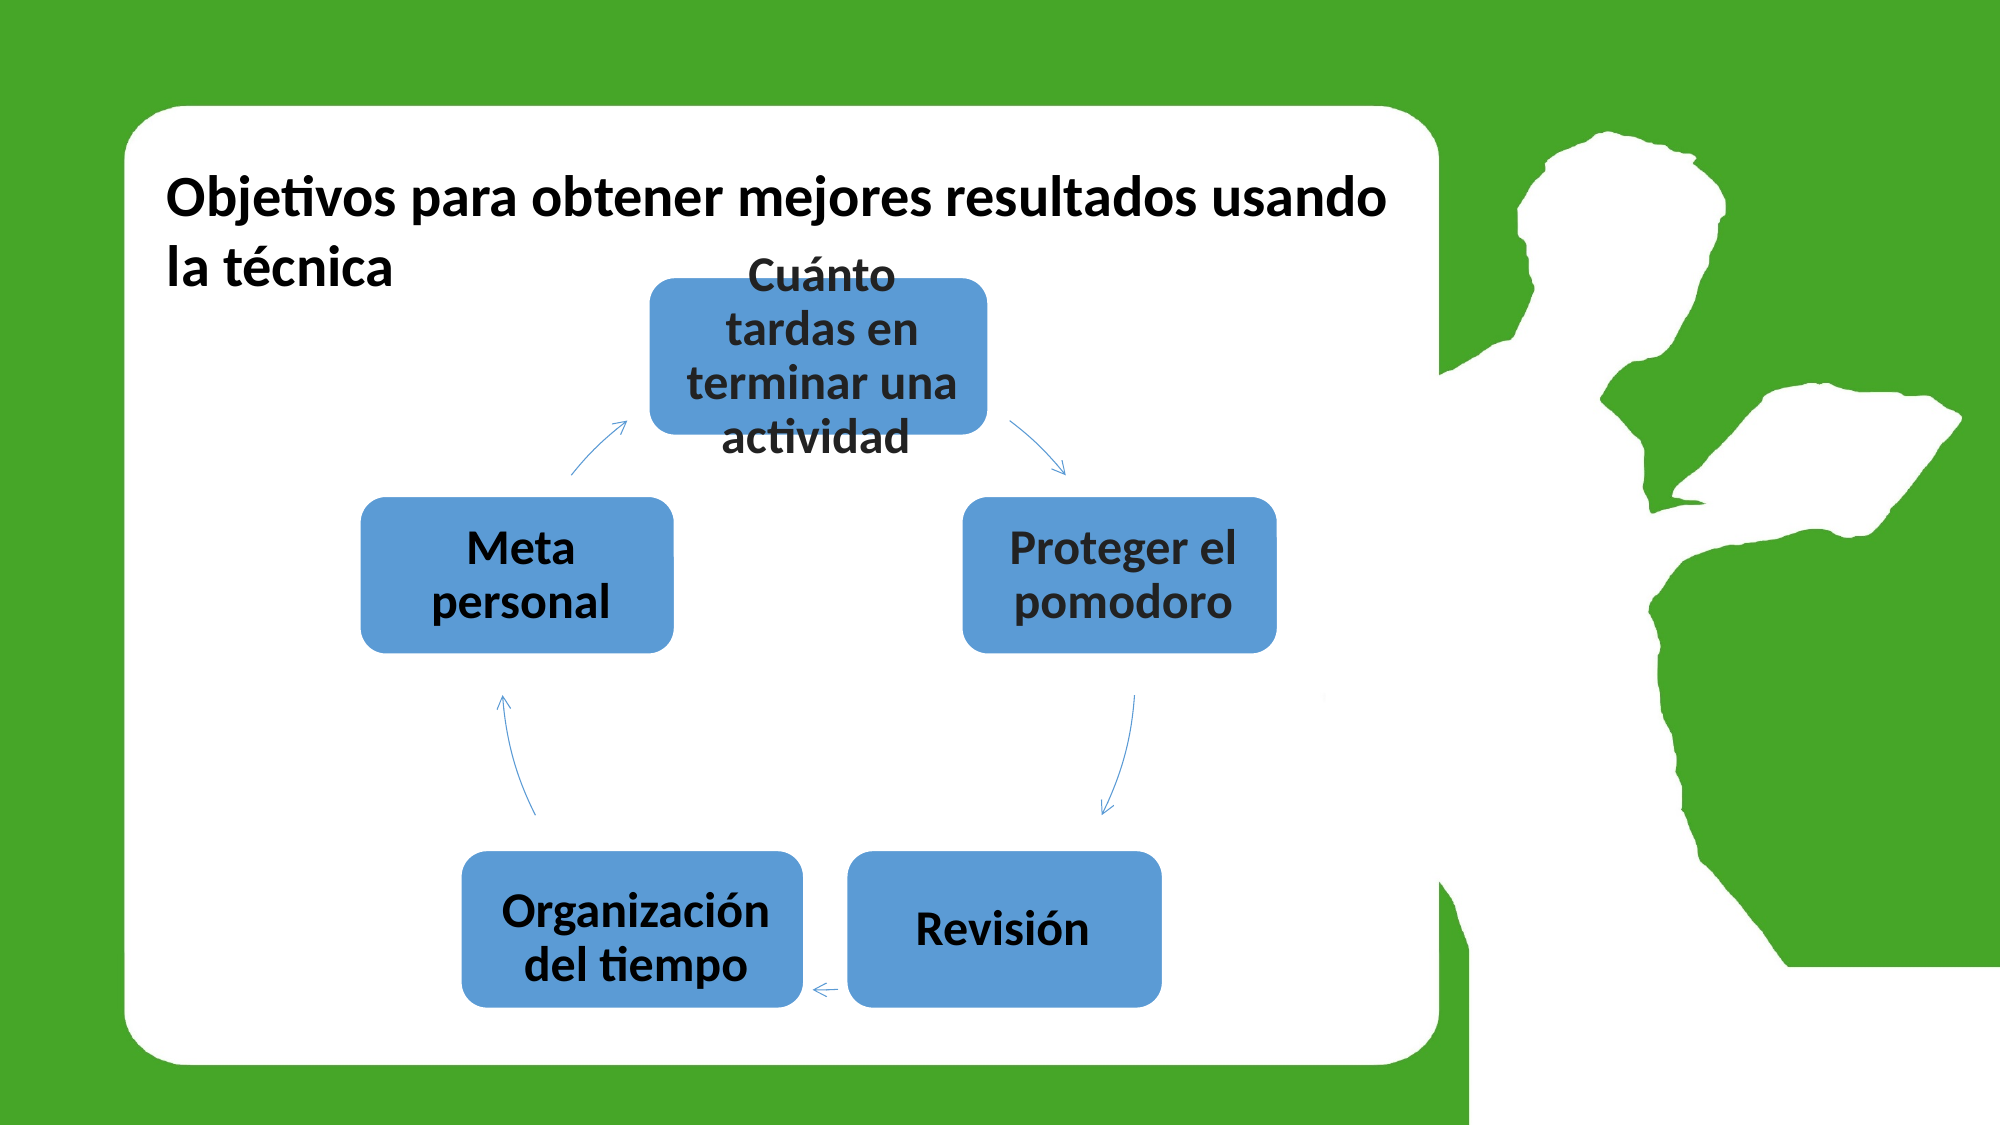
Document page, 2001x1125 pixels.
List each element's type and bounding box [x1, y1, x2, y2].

text_box [152, 276, 1486, 1020]
picture [0, 0, 2000, 1125]
